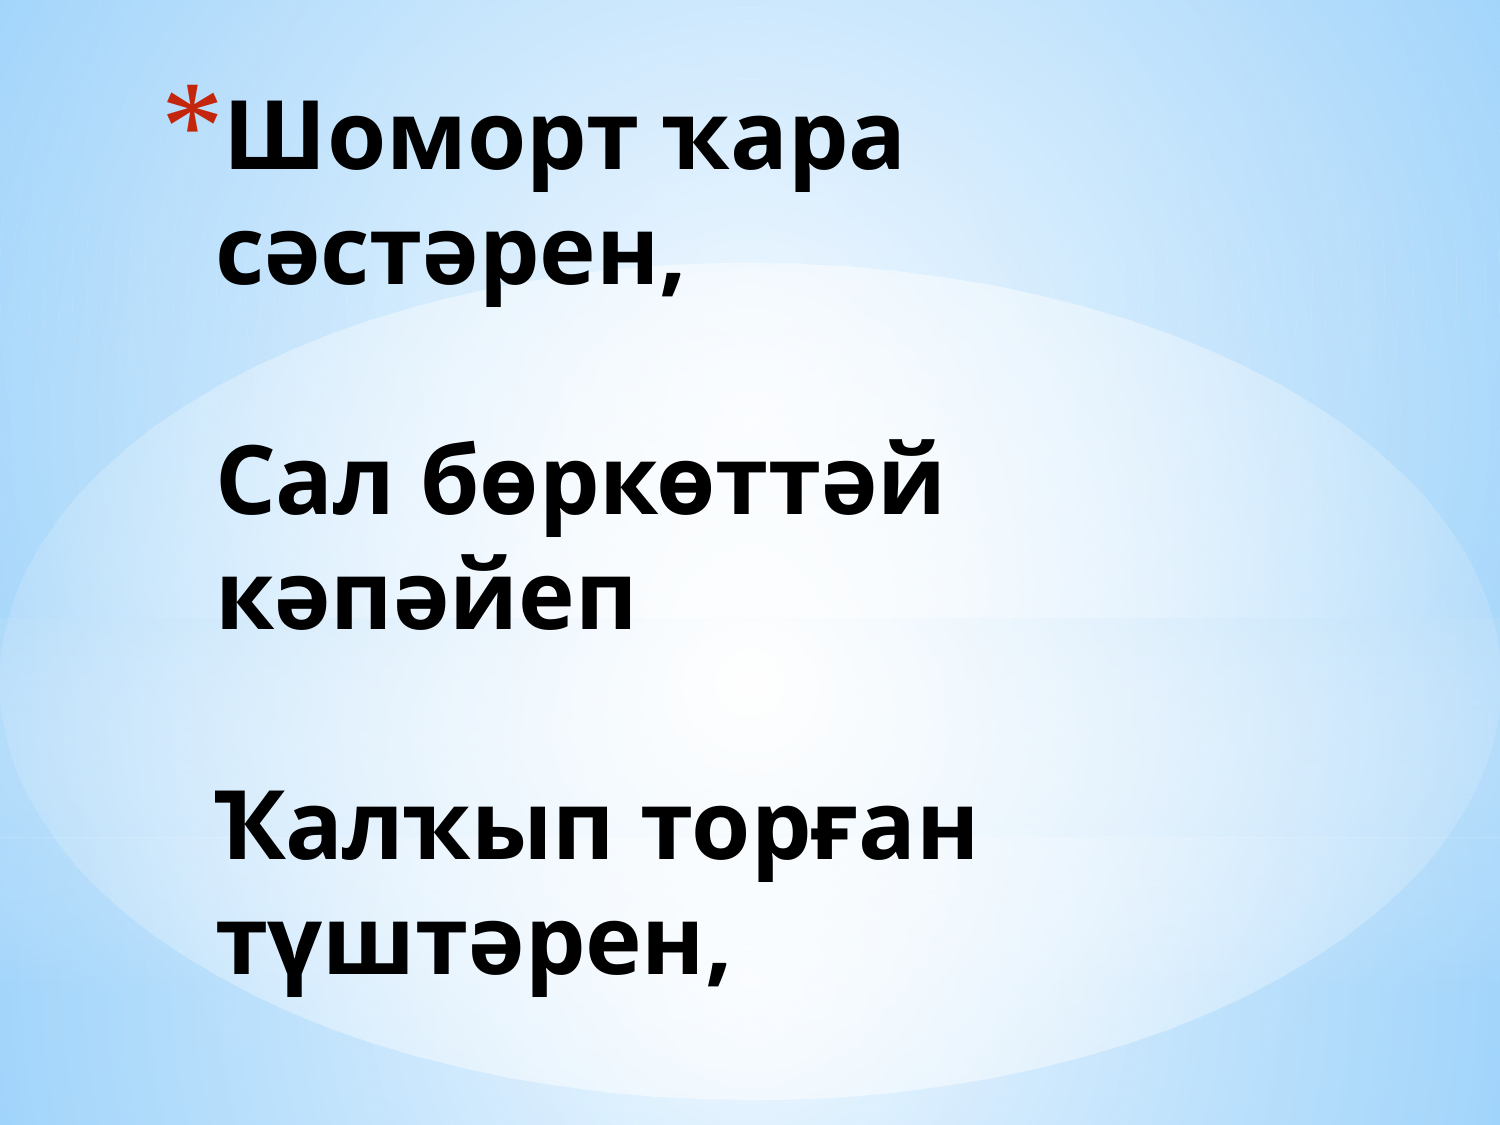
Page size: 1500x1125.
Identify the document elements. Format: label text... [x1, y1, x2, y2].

title Шоморт ҡара сәстәрен, Сал бөркөттәй кәпәйеп Ҡалҡып торған түштәрен, Атта уйнап сыныҡҡан [147, 66, 1365, 1024]
